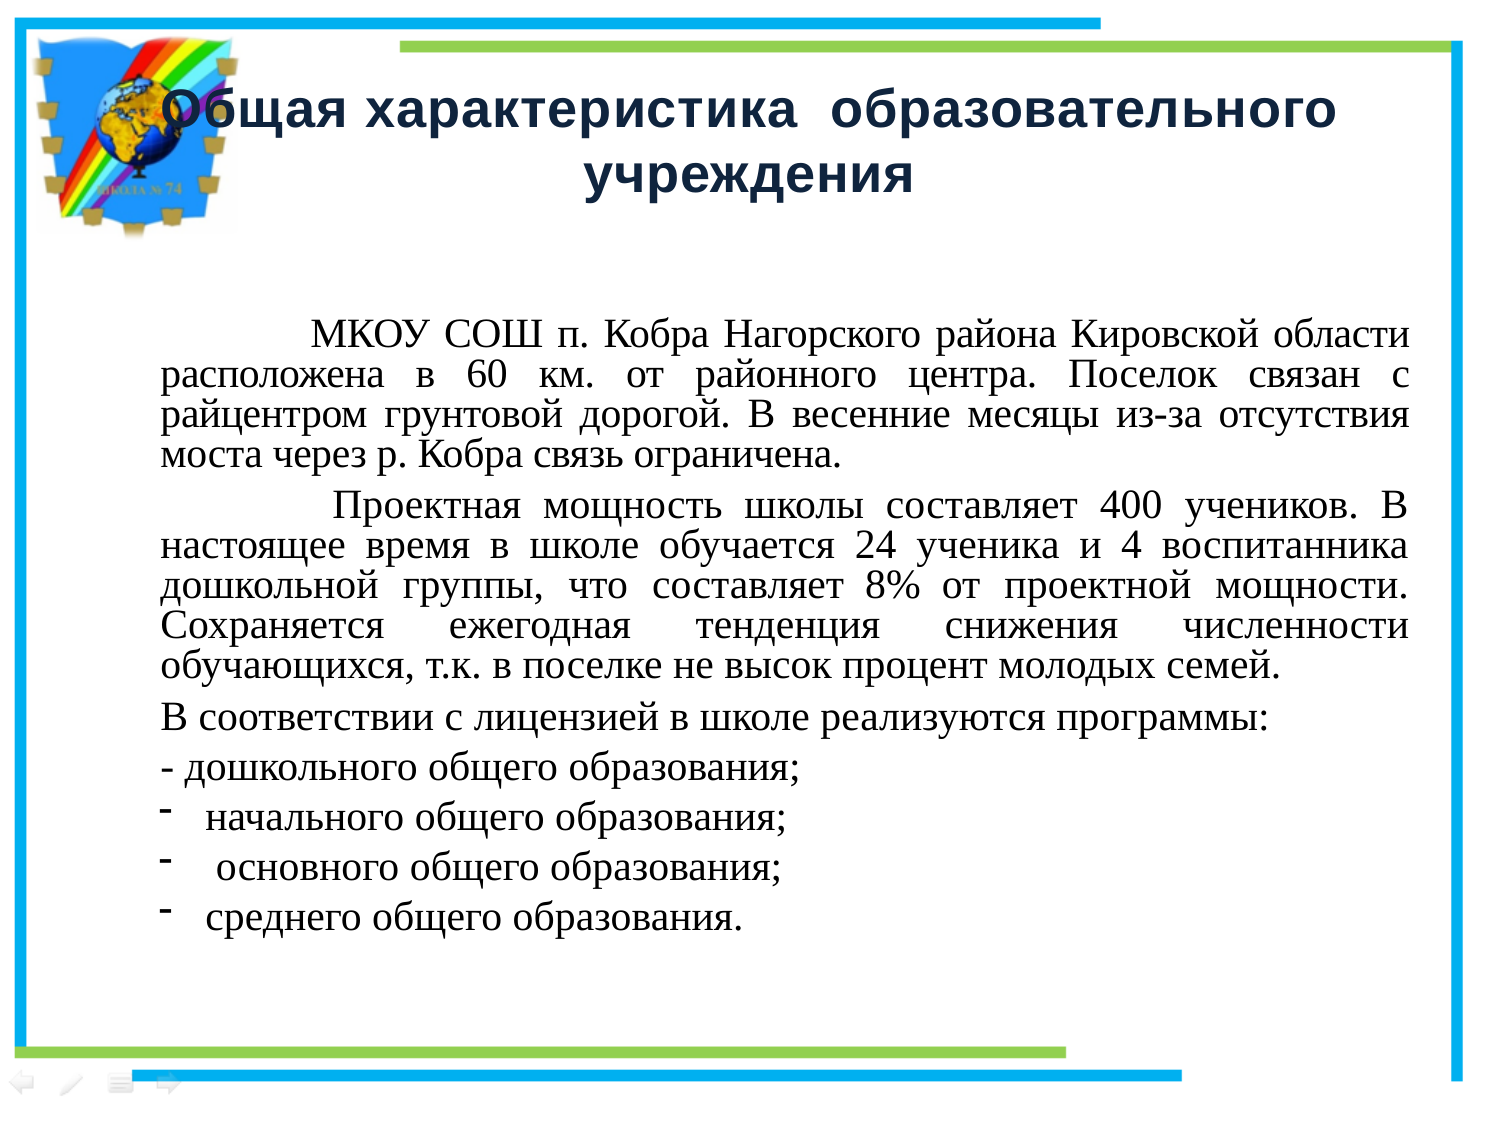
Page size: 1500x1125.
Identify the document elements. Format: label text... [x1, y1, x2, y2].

text_box МКОУ СОШ п. Кобра Нагорского района Кировской области расположена в 60 км. от районного центра. Поселок связан с райцентром грунтовой дорогой. В весенние месяцы из-за отсутствия моста через р. Кобра связь ограничена. Проектная мощность школы составляет 400 учеников. В настоящее время в школе обучается 24 ученика и 4 воспитанника дошкольной группы, что составляет 8% от проектной мощности. Сохраняется ежегодная тенденция снижения численности обучающихся, т.к. в поселке не высок процент молодых семей. В соответствии с лицензией в школе реализуются программы: - дошкольного общего образования; начального общего образования; основного общего образования; среднего общего образования. [143, 308, 1425, 1100]
picture [0, 0, 1477, 1112]
title Общая характеристика образовательного учреждения [74, 44, 1426, 233]
